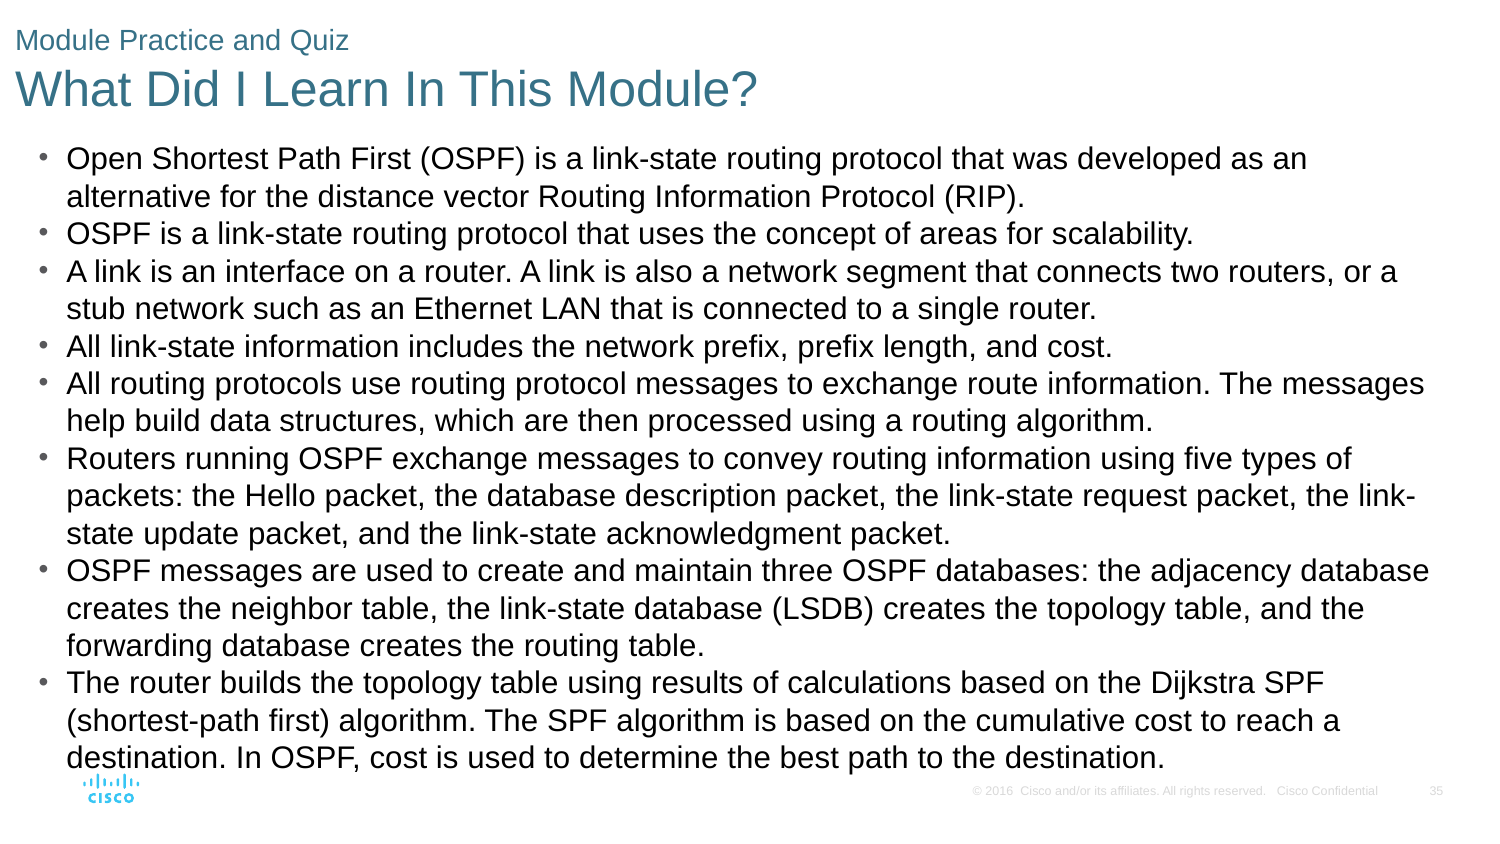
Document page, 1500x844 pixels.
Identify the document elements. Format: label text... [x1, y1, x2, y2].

title Module Practice and Quiz What Did I Learn In This Module? [0, 6, 1500, 131]
list Open Shortest Path First (OSPF) is a link-state routing protocol that was developed as an alternative for the distance vector Routing Information Protocol (RIP). OSPF is a link-state routing protocol that uses the concept of areas for scalability. A link is an interface on a router. A link is also a network segment that connects two routers, or a stub network such as an Ethernet LAN that is connected to a single router. All link-state information includes the network prefix, prefix length, and cost. All routing protocols use routing protocol messages to exchange route information. The messages help build data structures, which are then processed using a routing algorithm. Routers running OSPF exchange messages to convey routing information using five types of packets: the Hello packet, the database description packet, the link-state request packet, the link-state update packet, and the link-state acknowledgment packet. OSPF messages are used to create and maintain three OSPF databases: the adjacency database creates the neighbor table, the link-state database (LSDB) creates the topology table, and the forwarding database creates the routing table. The router builds the topology table using results of calculations based on the Dijkstra SPF (shortest-path first) algorithm. The SPF algorithm is based on the cumulative cost to reach a destination. In OSPF, cost is used to determine the best path to the destination. [23, 131, 1476, 813]
